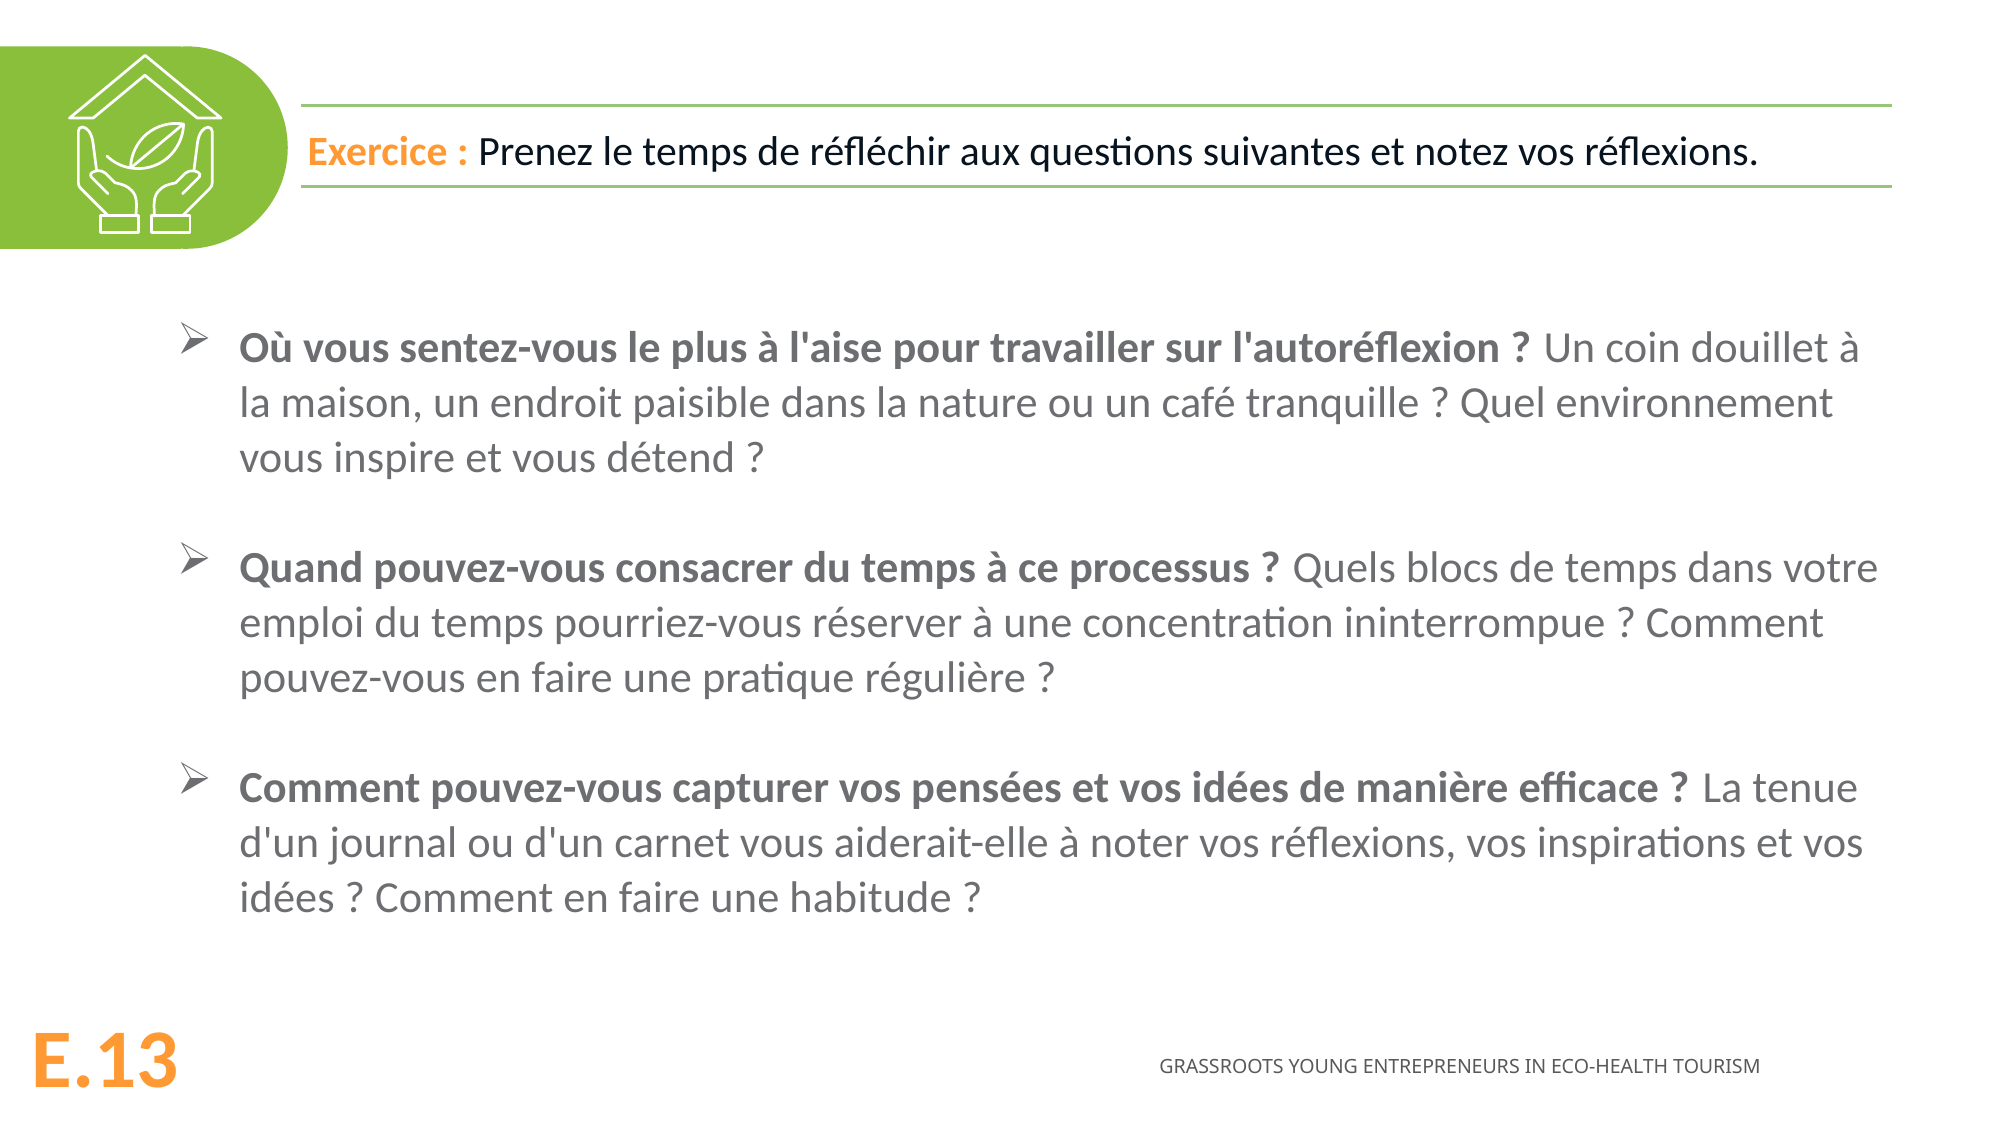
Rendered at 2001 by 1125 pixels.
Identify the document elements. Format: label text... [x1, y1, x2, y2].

list Exercice : Prenez le temps de réfléchir aux questions suivantes et notez vos réflexions. [287, 96, 1957, 268]
text_box E.13 [11, 1019, 300, 1125]
text_box [0, 46, 288, 249]
list Où vous sentez-vous le plus à l'aise pour travailler sur l'autoréflexion ? Un coin douillet à la maison, un endroit paisible dans la nature ou un café tranquille ? Quel environnement vous inspire et vous détend ? Quand pouvez-vous consacrer du temps à ce processus ? Quels blocs de temps dans votre emploi du temps pourriez-vous réserver à une concentration ininterrompue ? Comment pouvez-vous en faire une pratique régulière ? Comment pouvez-vous capturer vos pensées et vos idées de manière efficace ? La tenue d'un journal ou d'un carnet vous aiderait-elle à noter vos réflexions, vos inspirations et vos idées ? Comment en faire une habitude ? [106, 296, 1904, 964]
text_box GRASSROOTS YOUNG ENTREPRENEURS IN ECO-HEALTH TOURISM [1144, 1046, 1852, 1085]
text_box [68, 54, 222, 233]
